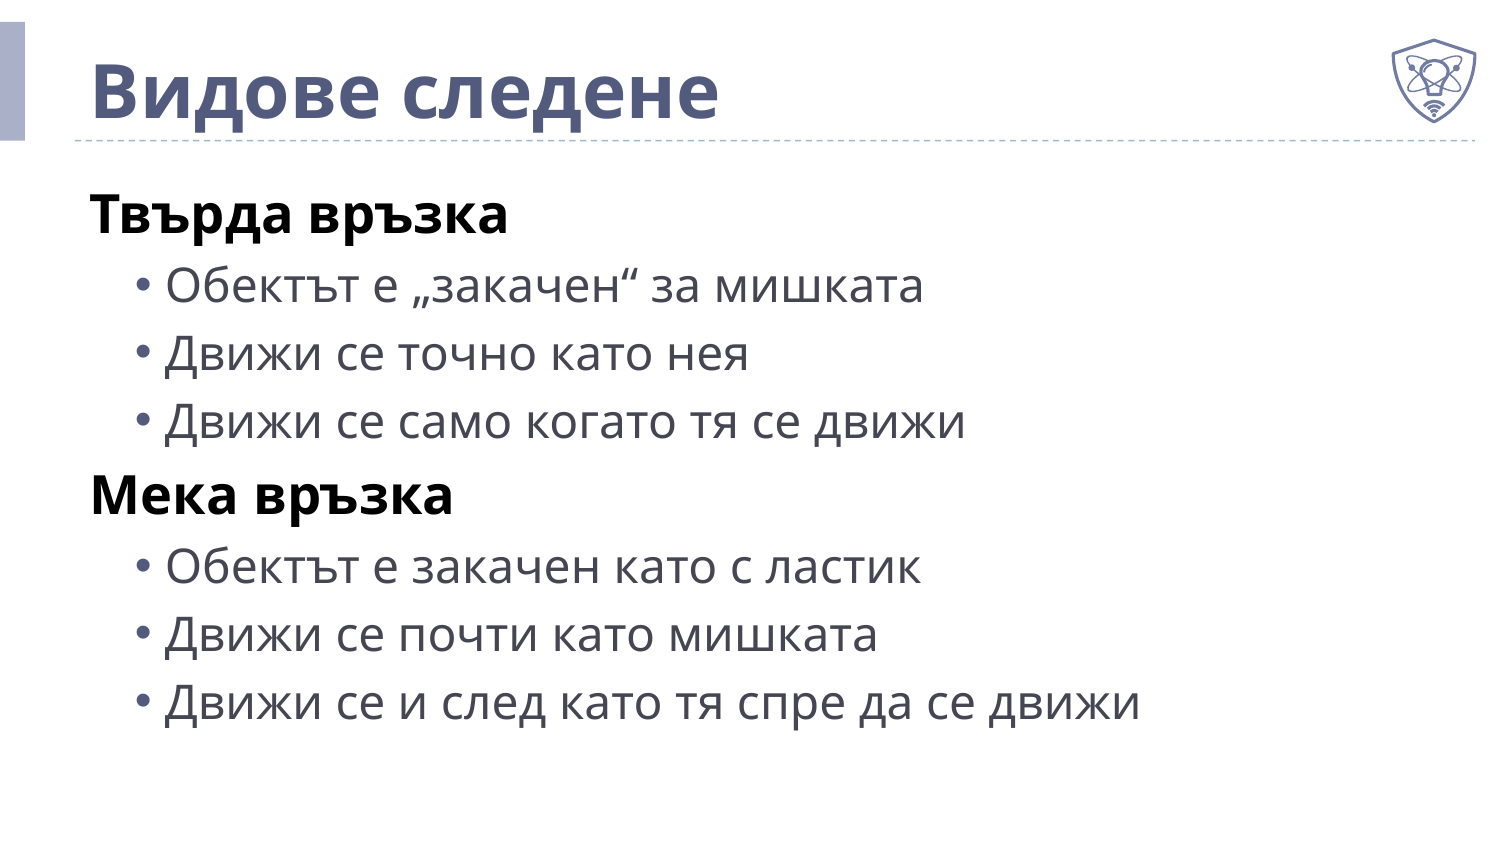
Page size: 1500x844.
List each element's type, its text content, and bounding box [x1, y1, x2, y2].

title Видове следене [75, 18, 1475, 141]
list Твърда връзка Обектът е „закачен“ за мишката Движи се точно като нея Движи се само когато тя се движи Мека връзка Обектът е закачен като с ластик Движи се почти като мишката Движи се и след като тя спре да се движи [75, 171, 1475, 835]
